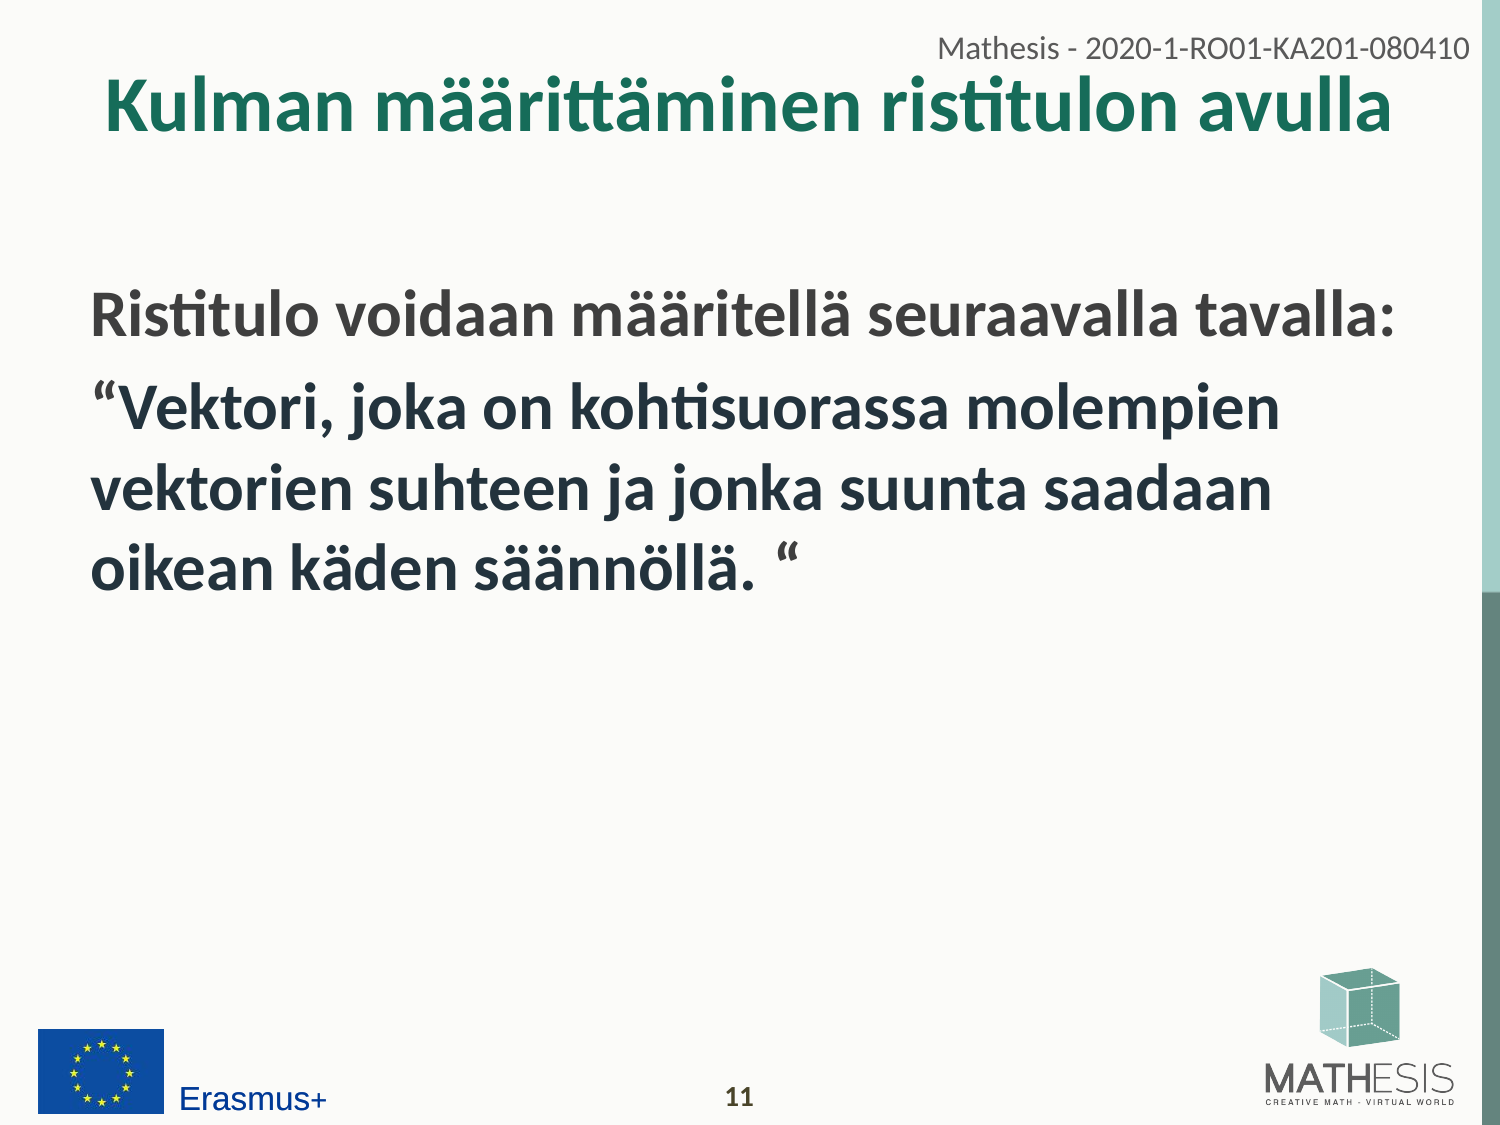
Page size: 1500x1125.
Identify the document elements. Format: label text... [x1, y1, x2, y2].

list Ristitulo voidaan määritellä seuraavalla tavalla: “Vektori, joka on kohtisuorassa molempien vektorien suhteen ja jonka suunta saadaan oikean käden säännöllä. “ [75, 262, 1425, 1005]
title Kulman määrittäminen ristitulon avulla [75, 45, 1425, 233]
picture [38, 1029, 164, 1114]
